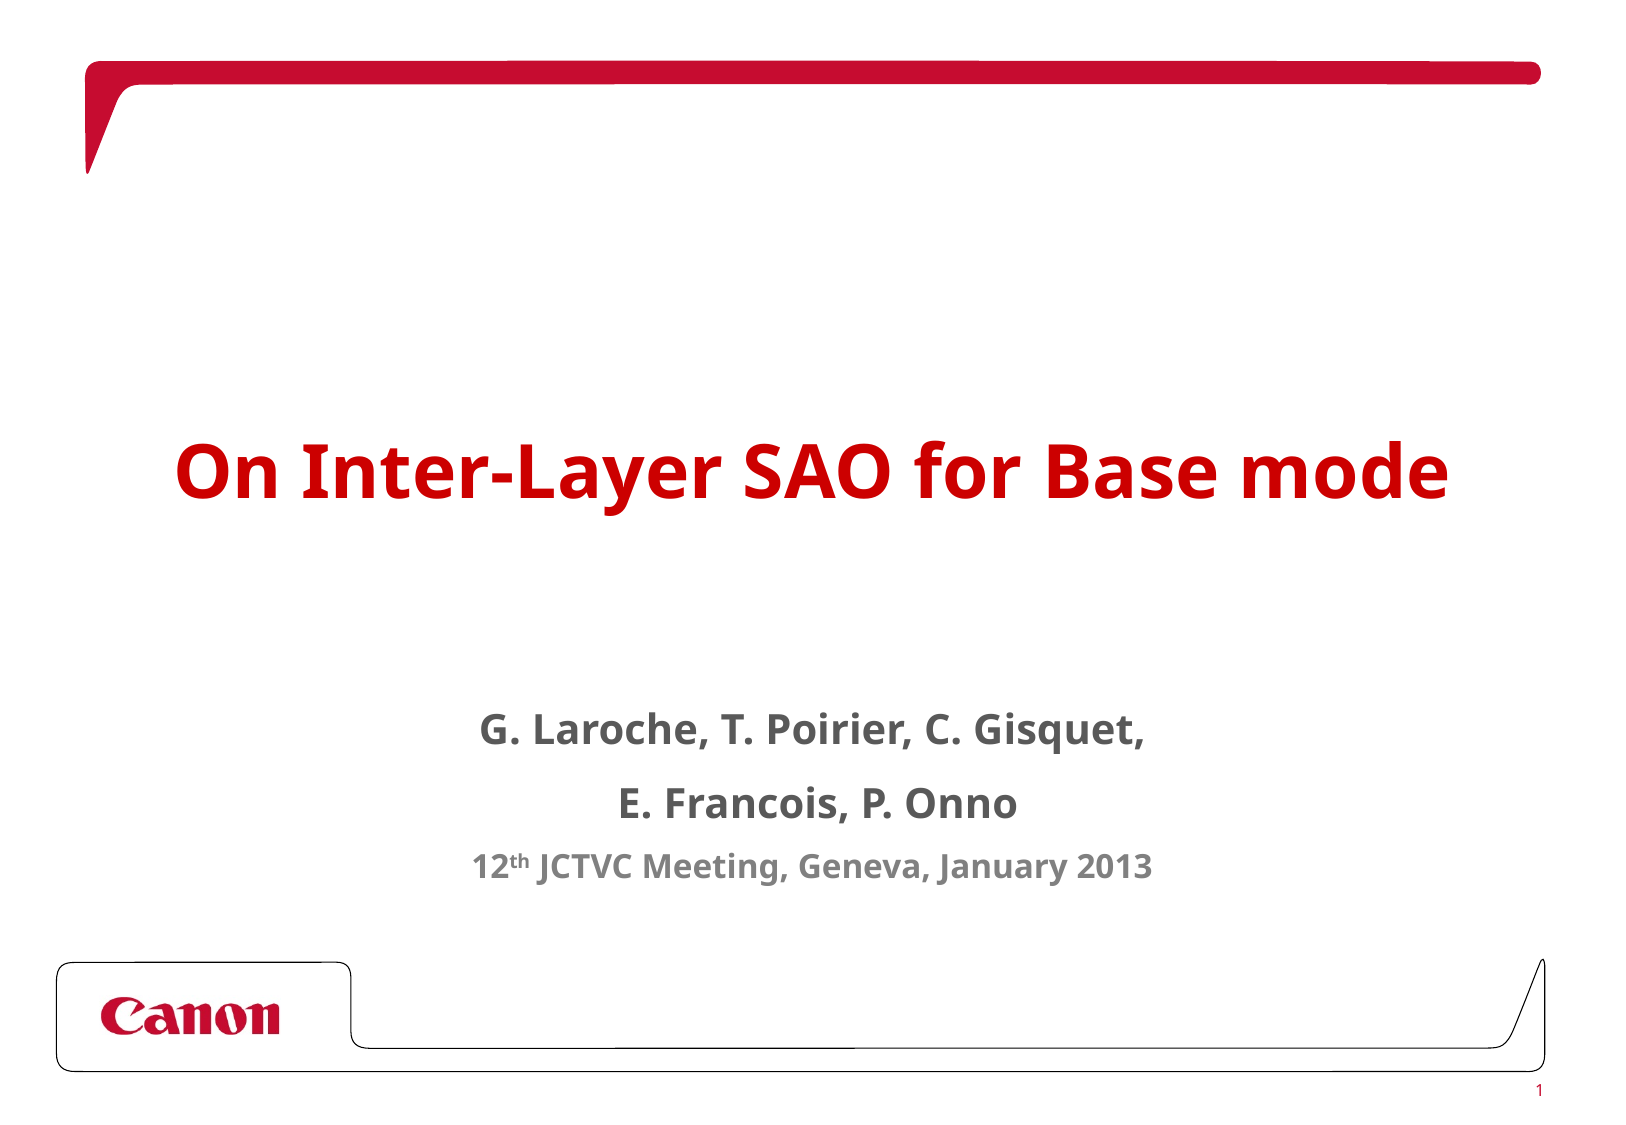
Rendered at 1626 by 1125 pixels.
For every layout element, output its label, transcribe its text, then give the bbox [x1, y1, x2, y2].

slide_number 1 [1414, 1063, 1545, 1103]
picture [99, 995, 281, 1035]
title On Inter-Layer SAO for Base mode [27, 375, 1598, 563]
subtitle G. Laroche, T. Poirier, C. Gisquet, E. Francois, P. Onno 12th JCTVC Meeting, Geneva, January 2013 [189, 680, 1436, 969]
